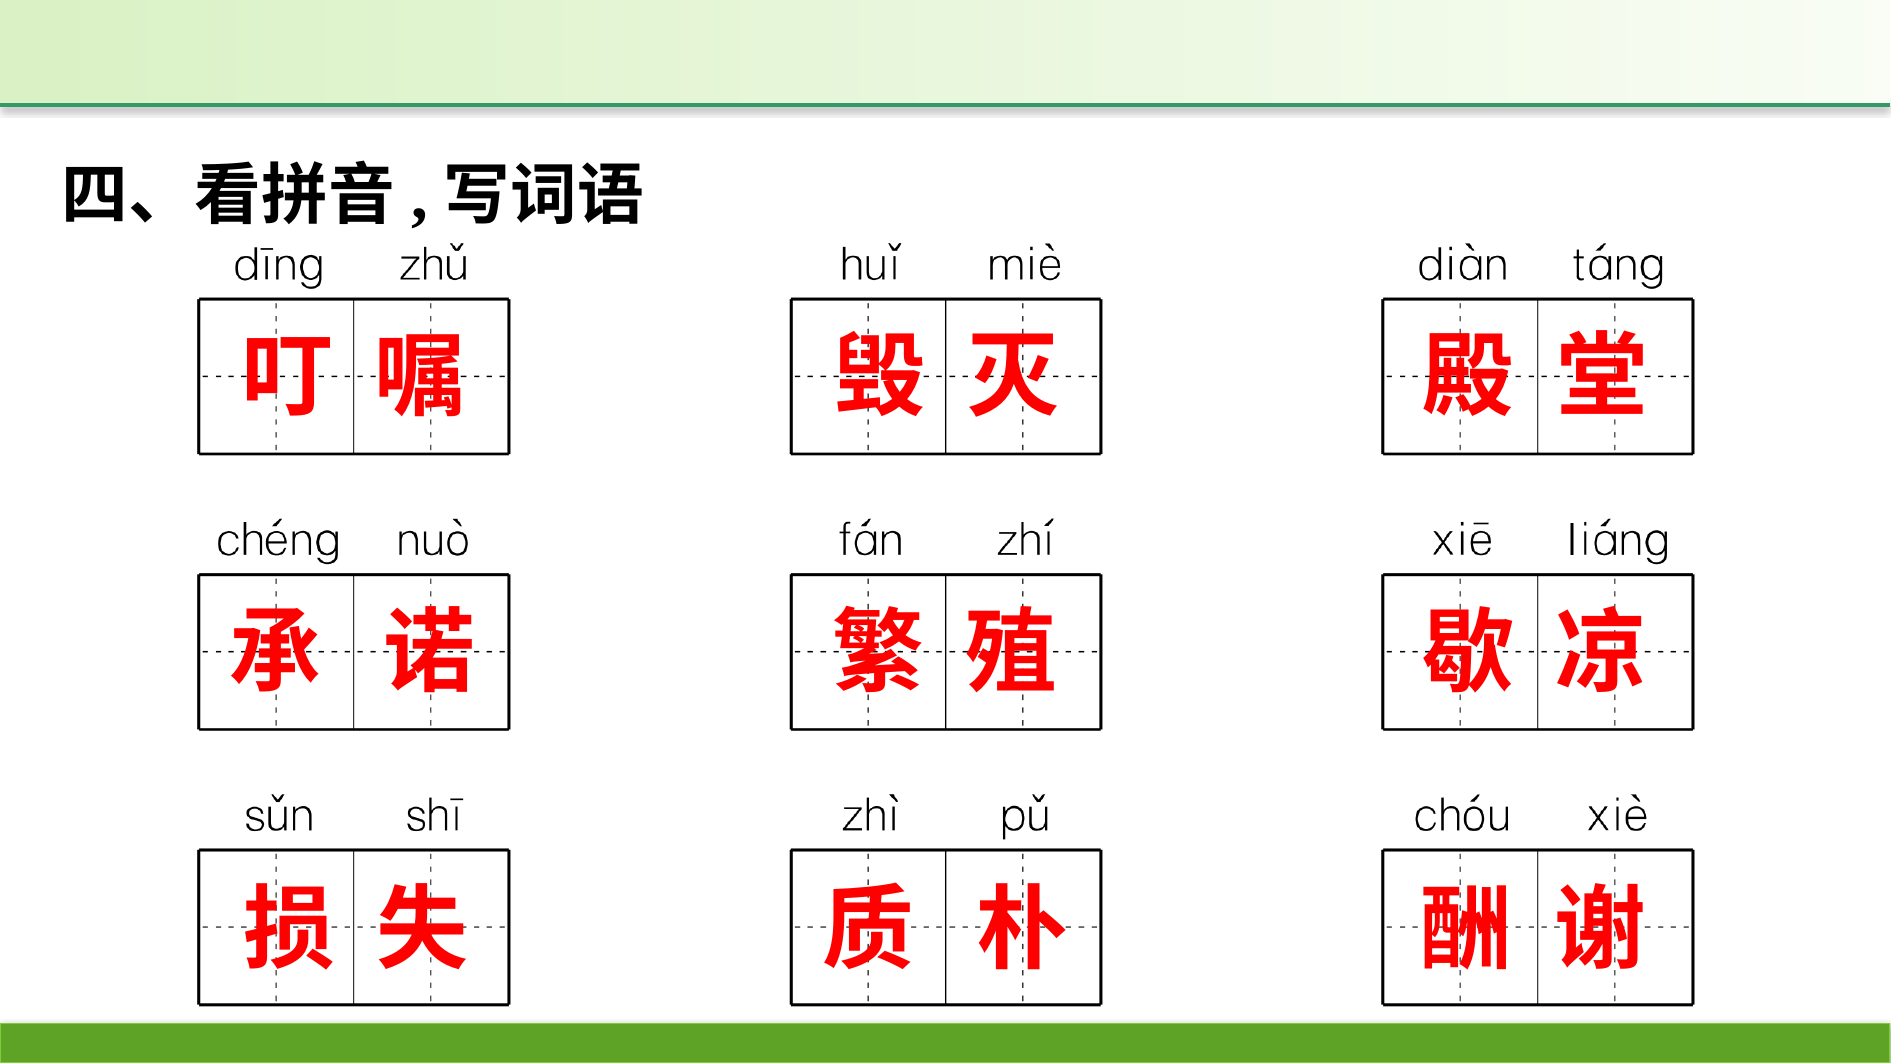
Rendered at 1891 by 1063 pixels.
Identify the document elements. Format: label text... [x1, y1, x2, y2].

picture [186, 237, 1706, 1015]
text_box 四、看拼音,写词语 [46, 120, 675, 239]
